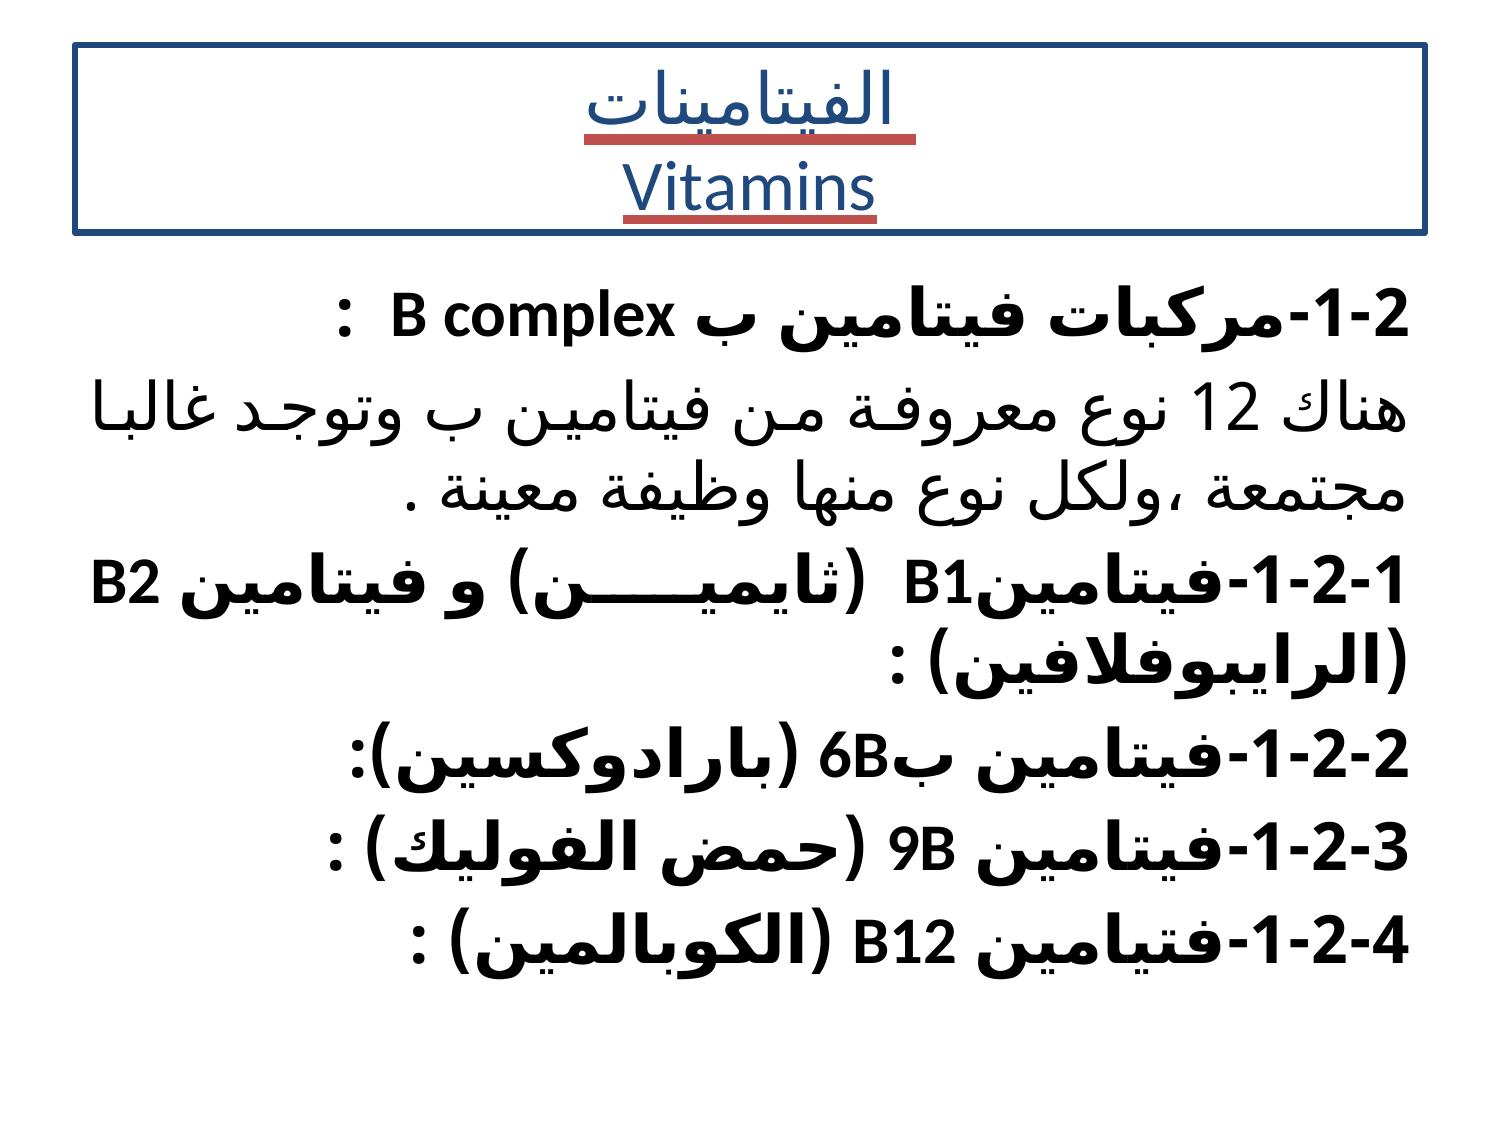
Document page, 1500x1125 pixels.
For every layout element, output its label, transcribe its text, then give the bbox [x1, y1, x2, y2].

title الفيتامينات Vitamins [75, 45, 1425, 233]
list 1-2-مركبات فيتامين ب B complex : هناك 12 نوع معروفة من فيتامين ب وتوجد غالبا مجتمعة ،ولكل نوع منها وظيفة معينة . 1-2-1-فيتامينB1 (ثايمين) و فيتامين B2 (الرايبوفلافين) : 1-2-2-فيتامين ب6B (بارادوكسين): 1-2-3-فيتامين 9B (حمض الفوليك) : 1-2-4-فتيامين B12 (الكوبالمين) : [75, 262, 1425, 1005]
